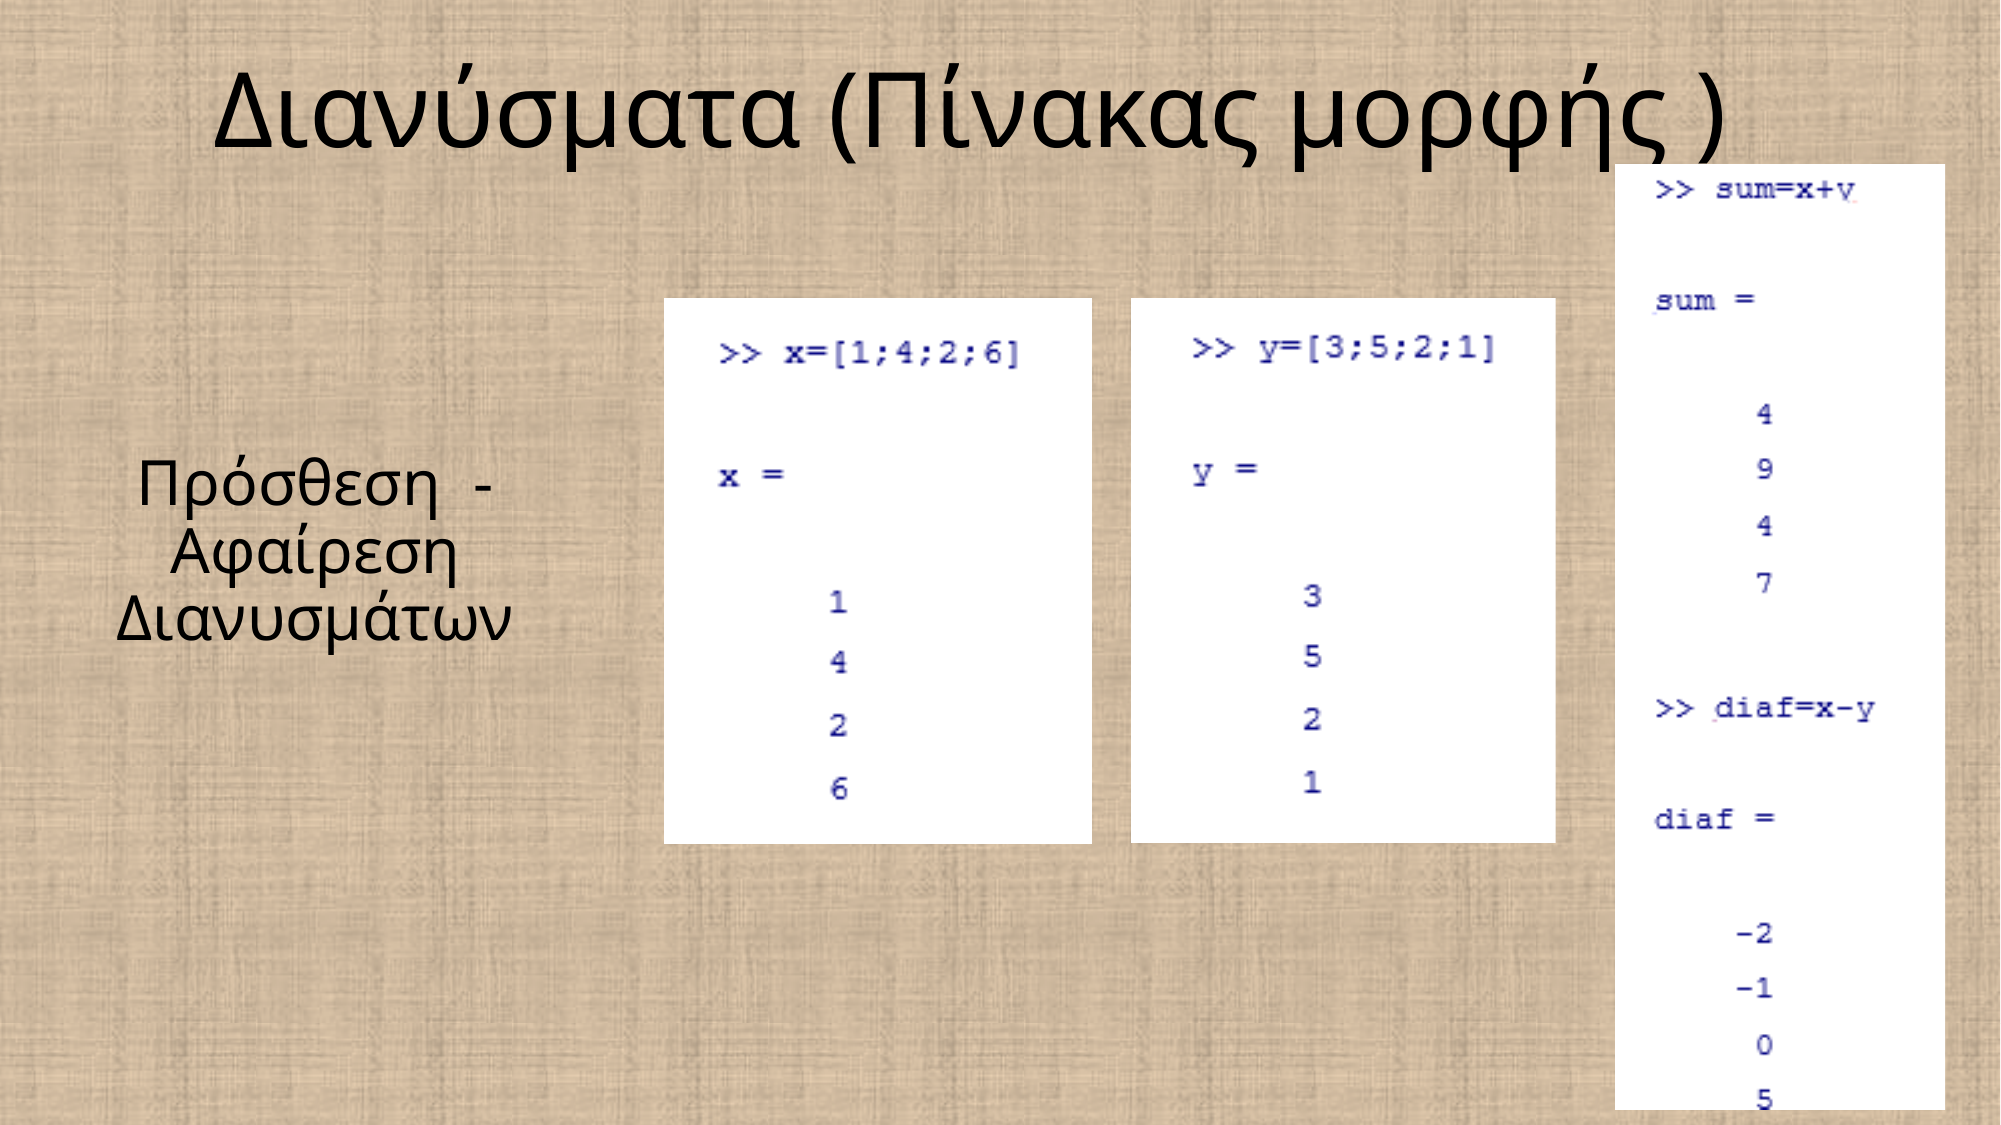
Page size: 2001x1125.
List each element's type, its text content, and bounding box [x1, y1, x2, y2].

picture [1131, 298, 1556, 844]
text_box Πρόσθεση - Αφαίρεση Διανυσμάτων [0, 505, 648, 662]
picture [664, 298, 1093, 844]
picture [1615, 164, 1946, 1111]
